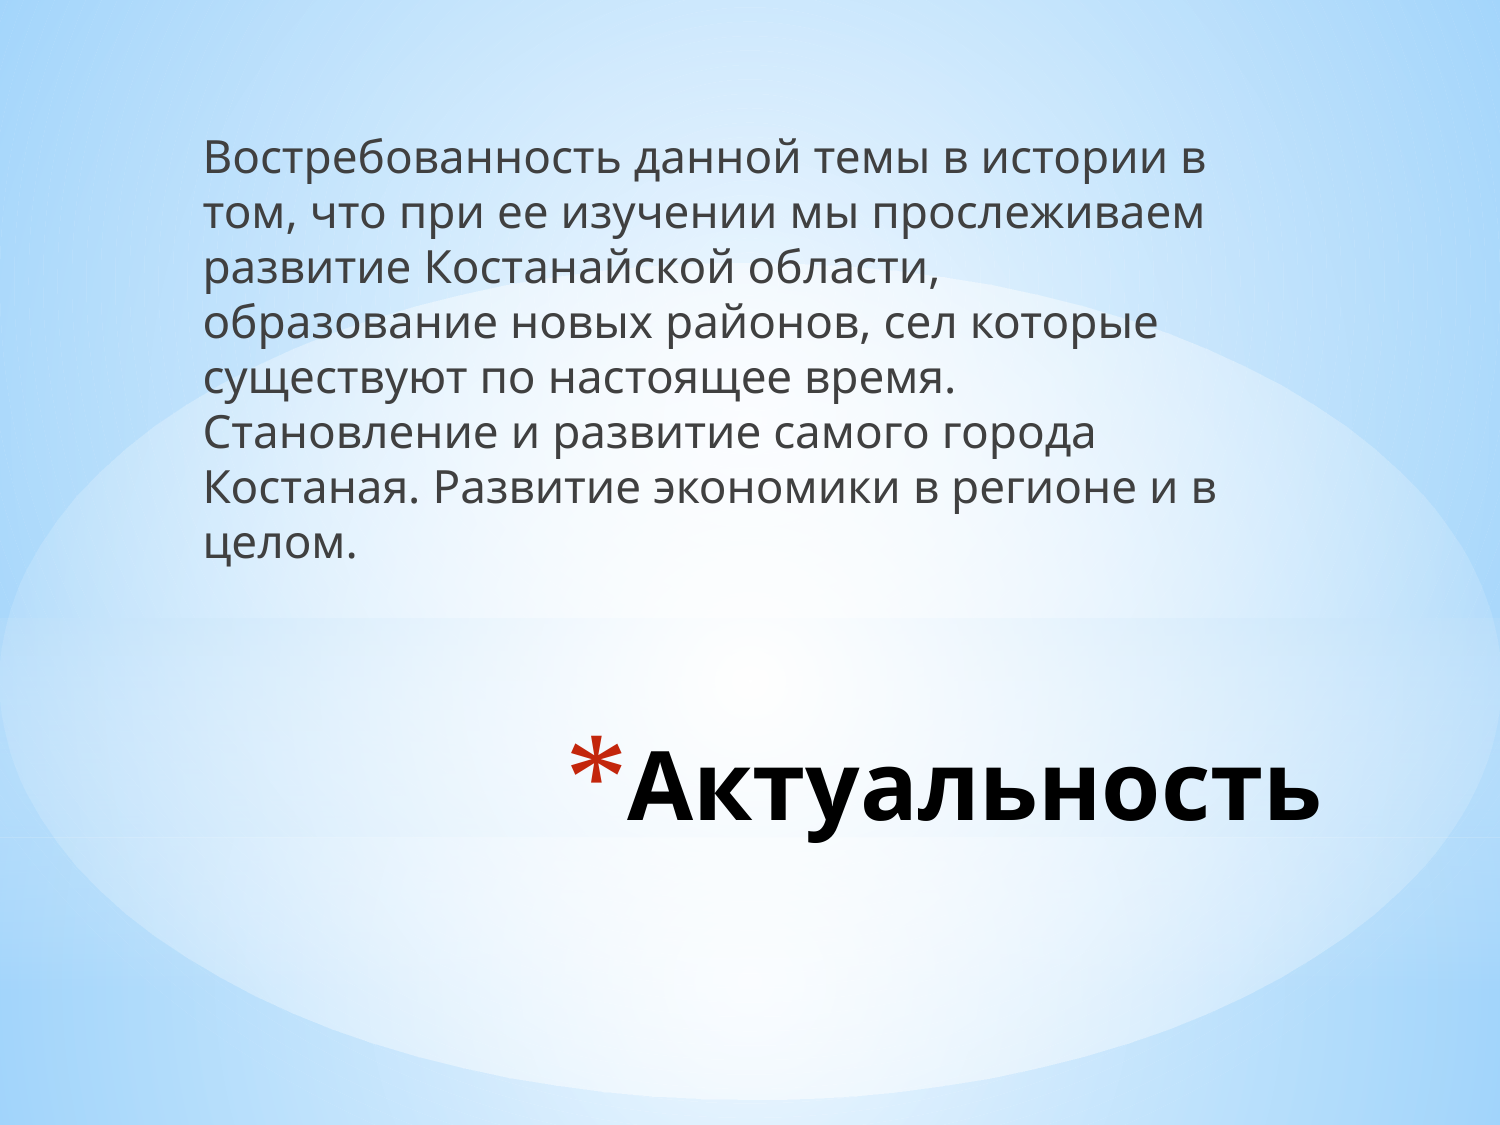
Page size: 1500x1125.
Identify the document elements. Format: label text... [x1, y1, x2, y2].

list Востребованность данной темы в истории в том, что при ее изучении мы прослеживаем развитие Костанайской области, образование новых районов, сел которые существуют по настоящее время. Становление и развитие самого города Костаная. Развитие экономики в регионе и в целом. [187, 120, 1238, 690]
title Актуальность [294, 717, 1363, 905]
